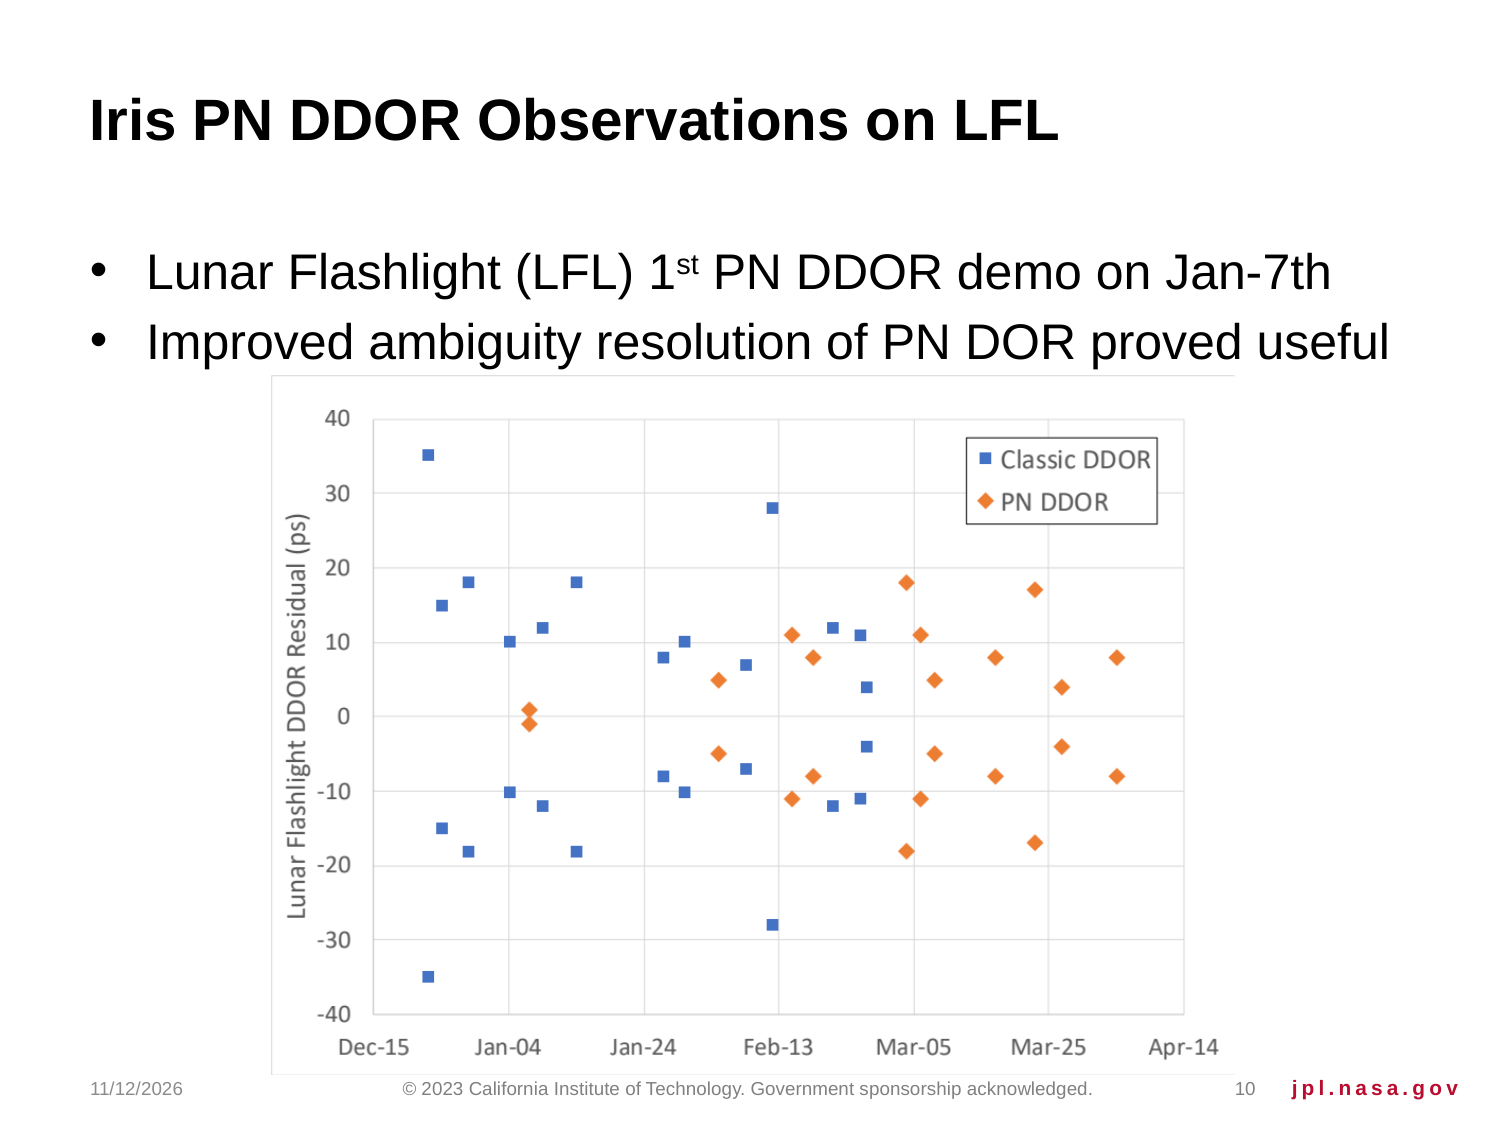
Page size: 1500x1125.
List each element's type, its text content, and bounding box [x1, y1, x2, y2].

list Lunar Flashlight (LFL) 1st PN DDOR demo on Jan-7th Improved ambiguity resolution of PN DOR proved useful [75, 231, 1429, 1033]
footer © 2023 California Institute of Technology. Government sponsorship acknowledged. [349, 1082, 1151, 1118]
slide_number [75, 1057, 330, 1118]
picture [270, 375, 1235, 1075]
slide_number 10 [1172, 1057, 1271, 1118]
title Iris PN DDOR Observations on LFL [74, 74, 1425, 146]
